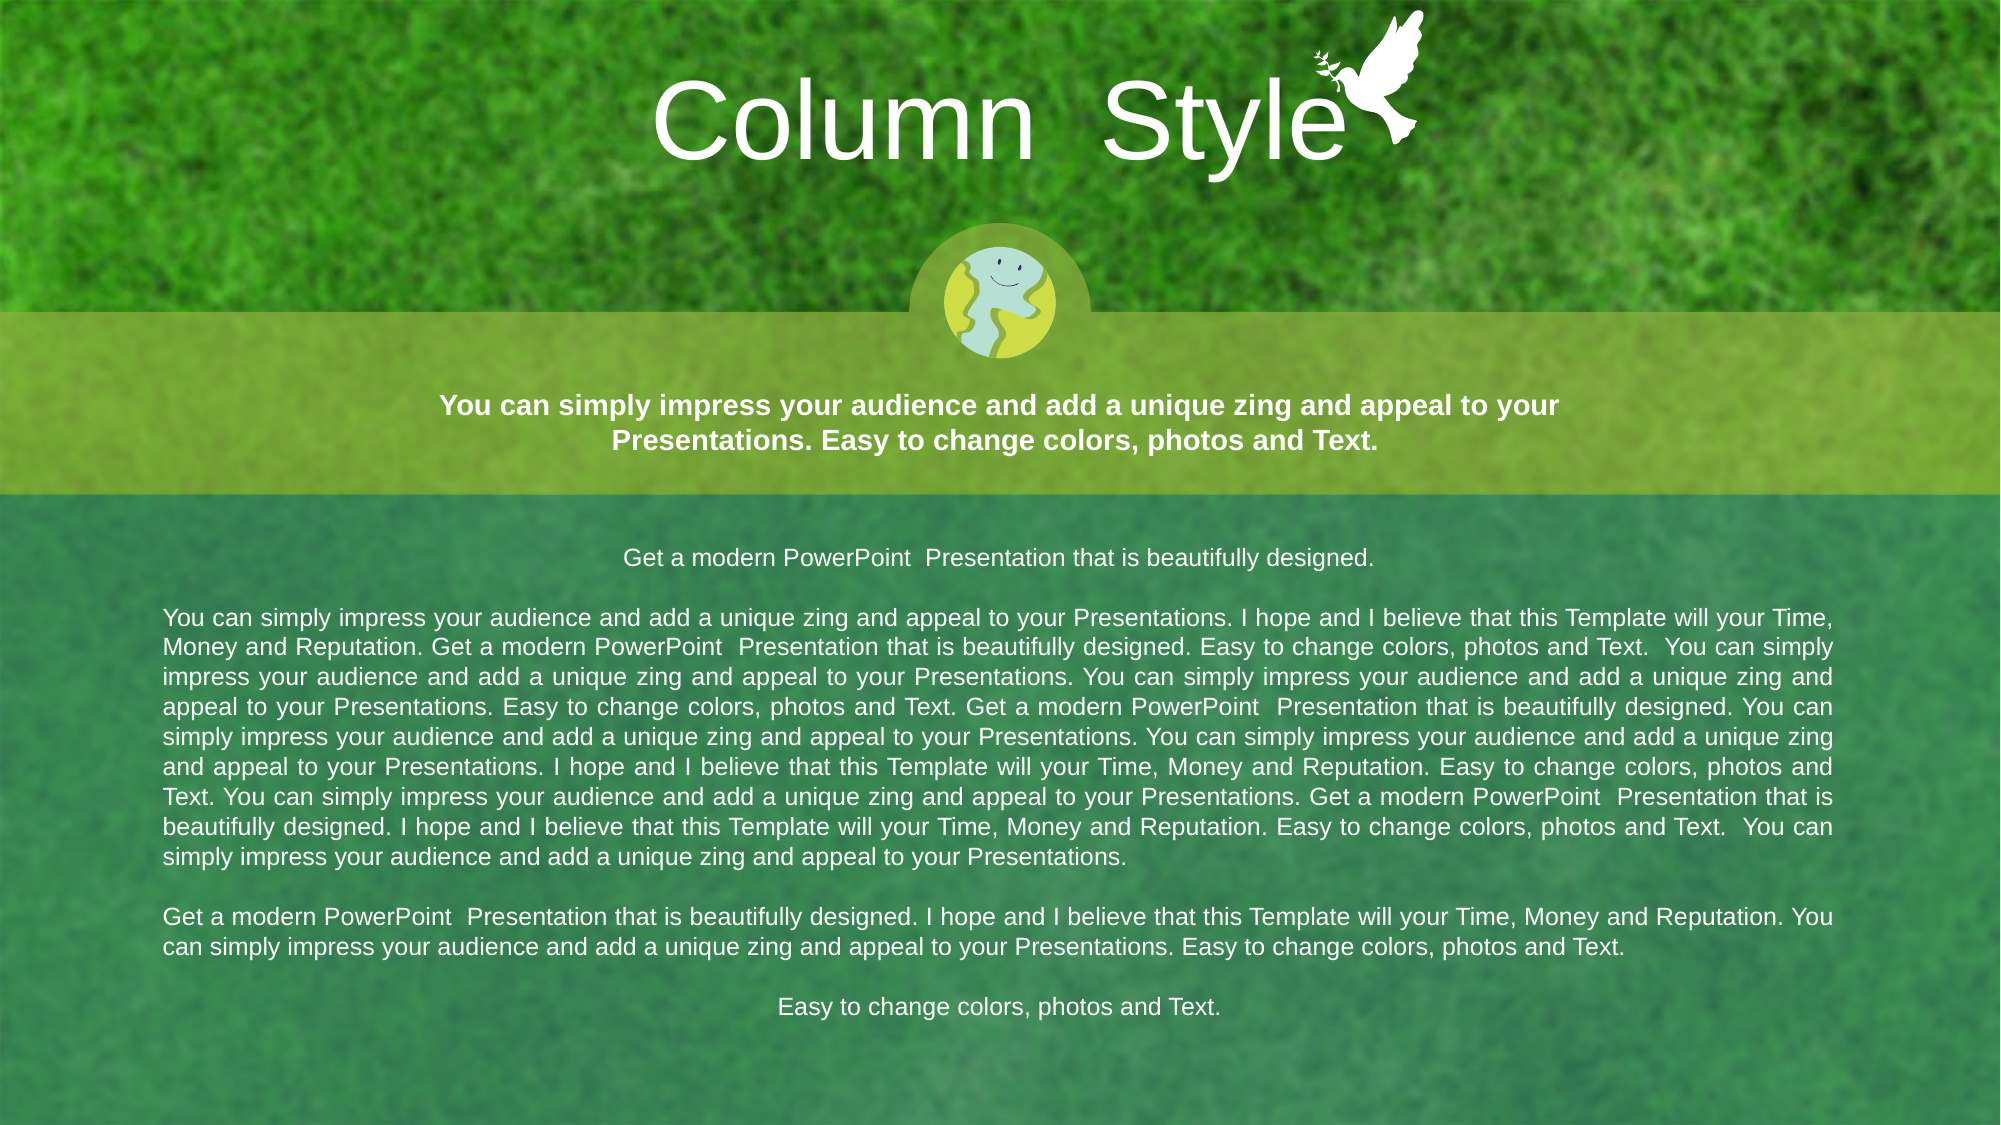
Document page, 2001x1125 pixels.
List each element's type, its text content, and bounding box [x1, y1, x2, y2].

text_box [0, 221, 2000, 496]
text_box Column Style [0, 39, 2000, 189]
text_box [1313, 10, 1424, 145]
text_box [0, 496, 2000, 1125]
text_box You can simply impress your audience and add a unique zing and appeal to your Presentations. Easy to change colors, photos and Text. [340, 378, 1660, 464]
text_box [944, 246, 1056, 359]
text_box Get a modern PowerPoint Presentation that is beautifully designed. You can simply impress your audience and add a unique zing and appeal to your Presentations. I hope and I believe that this Template will your Time, Money and Reputation. Get a modern PowerPoint Presentation that is beautifully designed. Easy to change colors, photos and Text. You can simply impress your audience and add a unique zing and appeal to your Presentations. You can simply impress your audience and add a unique zing and appeal to your Presentations. Easy to change colors, photos and Text. Get a modern PowerPoint Presentation that is beautifully designed. You can simply impress your audience and add a unique zing and appeal to your Presentations. You can simply impress your audience and add a unique zing and appeal to your Presentations. I hope and I believe that this Template will your Time, Money and Reputation. Easy to change colors, photos and Text. You can simply impress your audience and add a unique zing and appeal to your Presentations. Get a modern PowerPoint Presentation that is beautifully designed. I hope and I believe that this Template will your Time, Money and Reputation. Easy to change colors, photos and Text. You can simply impress your audience and add a unique zing and appeal to your Presentations. Get a modern PowerPoint Presentation that is beautifully designed. I hope and I believe that this Template will your Time, Money and Reputation. You can simply impress your audience and add a unique zing and appeal to your Presentations. Easy to change colors, photos and Text. Easy to change colors, photos and Text. [147, 533, 1853, 1028]
picture [0, 0, 2001, 1125]
